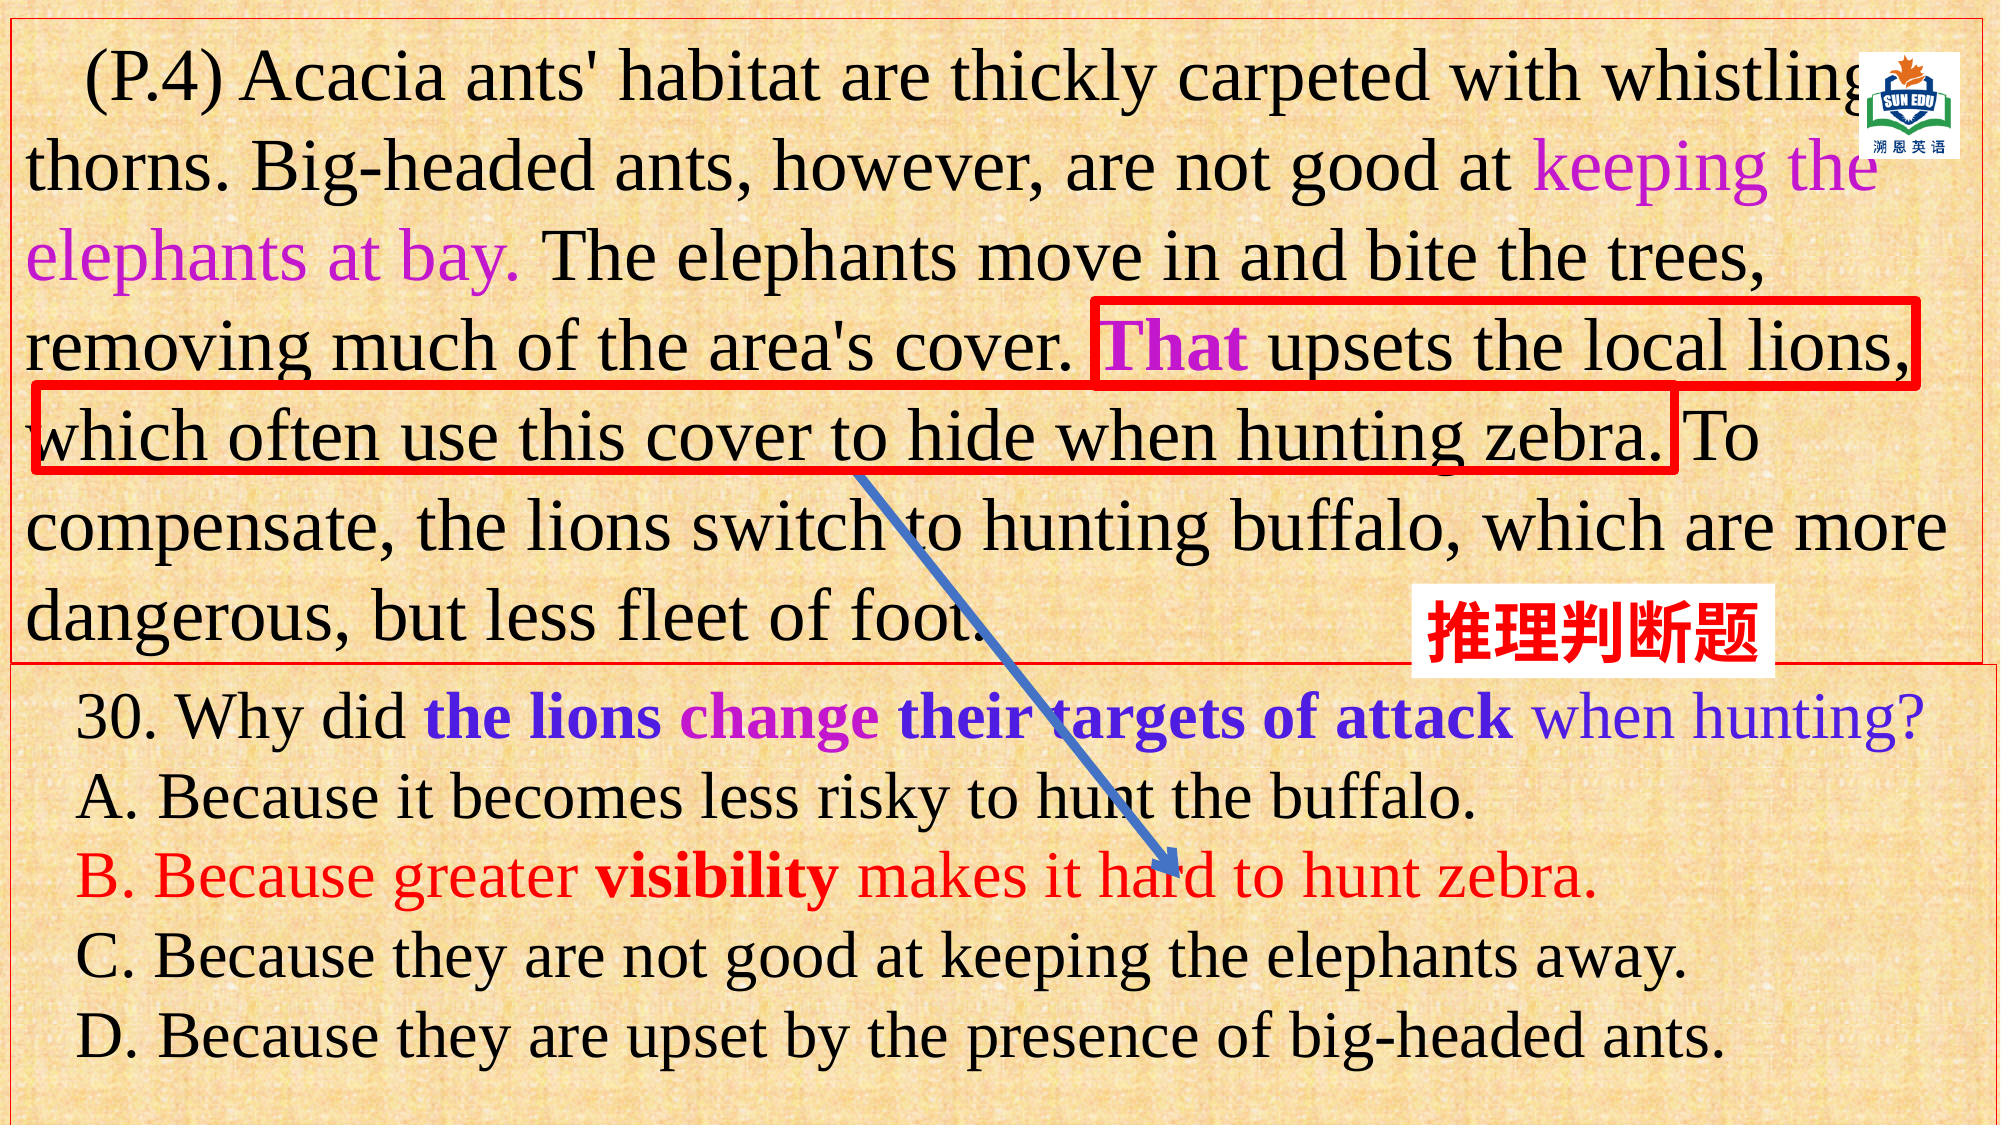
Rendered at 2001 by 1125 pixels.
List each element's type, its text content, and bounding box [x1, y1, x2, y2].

text_box [1094, 300, 1916, 386]
picture [0, 0, 2001, 1125]
picture [1859, 52, 1960, 159]
text_box 推理判断题 [1411, 583, 1776, 679]
text_box (P.4) Acacia ants' habitat are thickly carpeted with whistling-thorns. Big-headed ants, however, are not good at keeping the elephants at bay. The elephants move in and bite the trees, removing much of the area's cover. That upsets the local lions, which often use this cover to hide when hunting zebra. To compensate, the lions switch to hunting buffalo, which are more dangerous, but less fleet of foot. [10, 18, 1983, 664]
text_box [855, 470, 1180, 879]
text_box [36, 384, 1675, 471]
text_box 30. Why did the lions change their targets of attack when hunting? A. Because it becomes less risky to hunt the buffalo. B. Because greater visibility makes it hard to hunt zebra. C. Because they are not good at keeping the elephants away. D. Because they are upset by the presence of big-headed ants. [10, 664, 1997, 1125]
